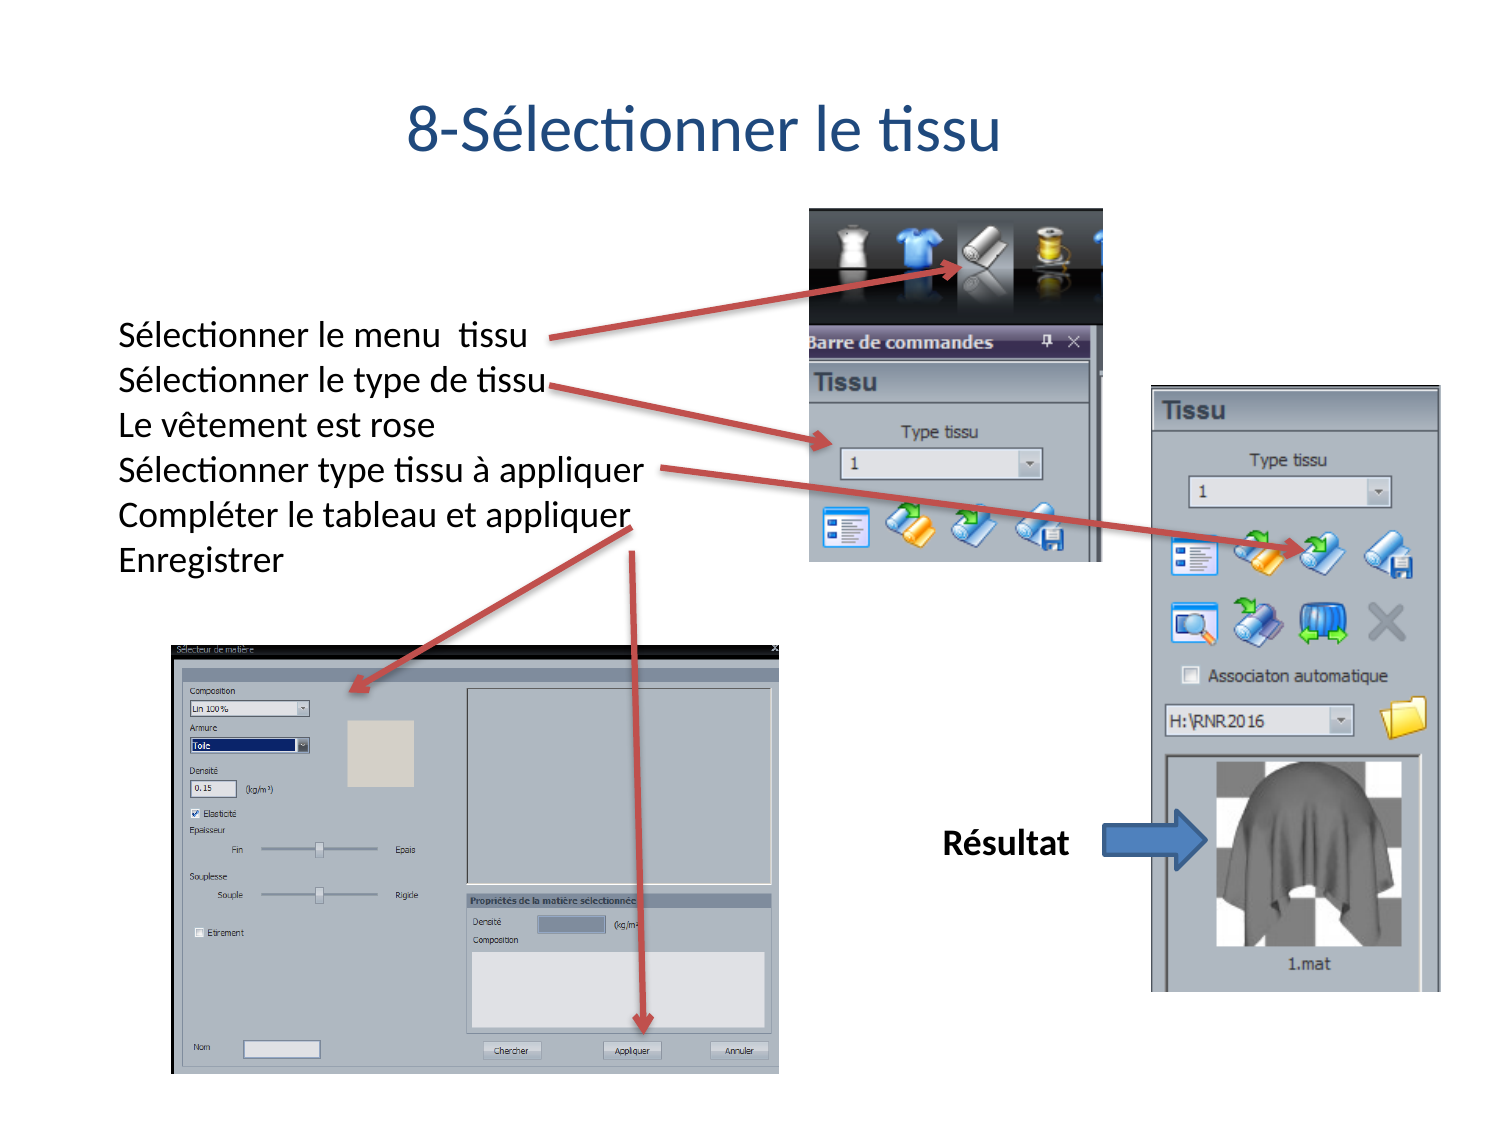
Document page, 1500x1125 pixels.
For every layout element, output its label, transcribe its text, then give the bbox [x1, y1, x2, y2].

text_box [548, 385, 833, 445]
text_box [348, 526, 633, 693]
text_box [548, 266, 963, 339]
picture [1151, 385, 1441, 992]
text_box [631, 550, 644, 1036]
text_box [663, 468, 1306, 551]
text_box [1102, 823, 1146, 857]
picture [170, 644, 779, 1074]
title 8-Sélectionner le tissu [29, 30, 1380, 219]
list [808, 207, 1103, 467]
text_box Sélectionner le menu tissu Sélectionner le type de tissu Le vêtement est rose Sélectionner type tissu à appliquer Compléter le tableau et appliquer Enregistrer [103, 302, 661, 633]
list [808, 558, 1103, 562]
text_box Résultat [927, 810, 1094, 871]
